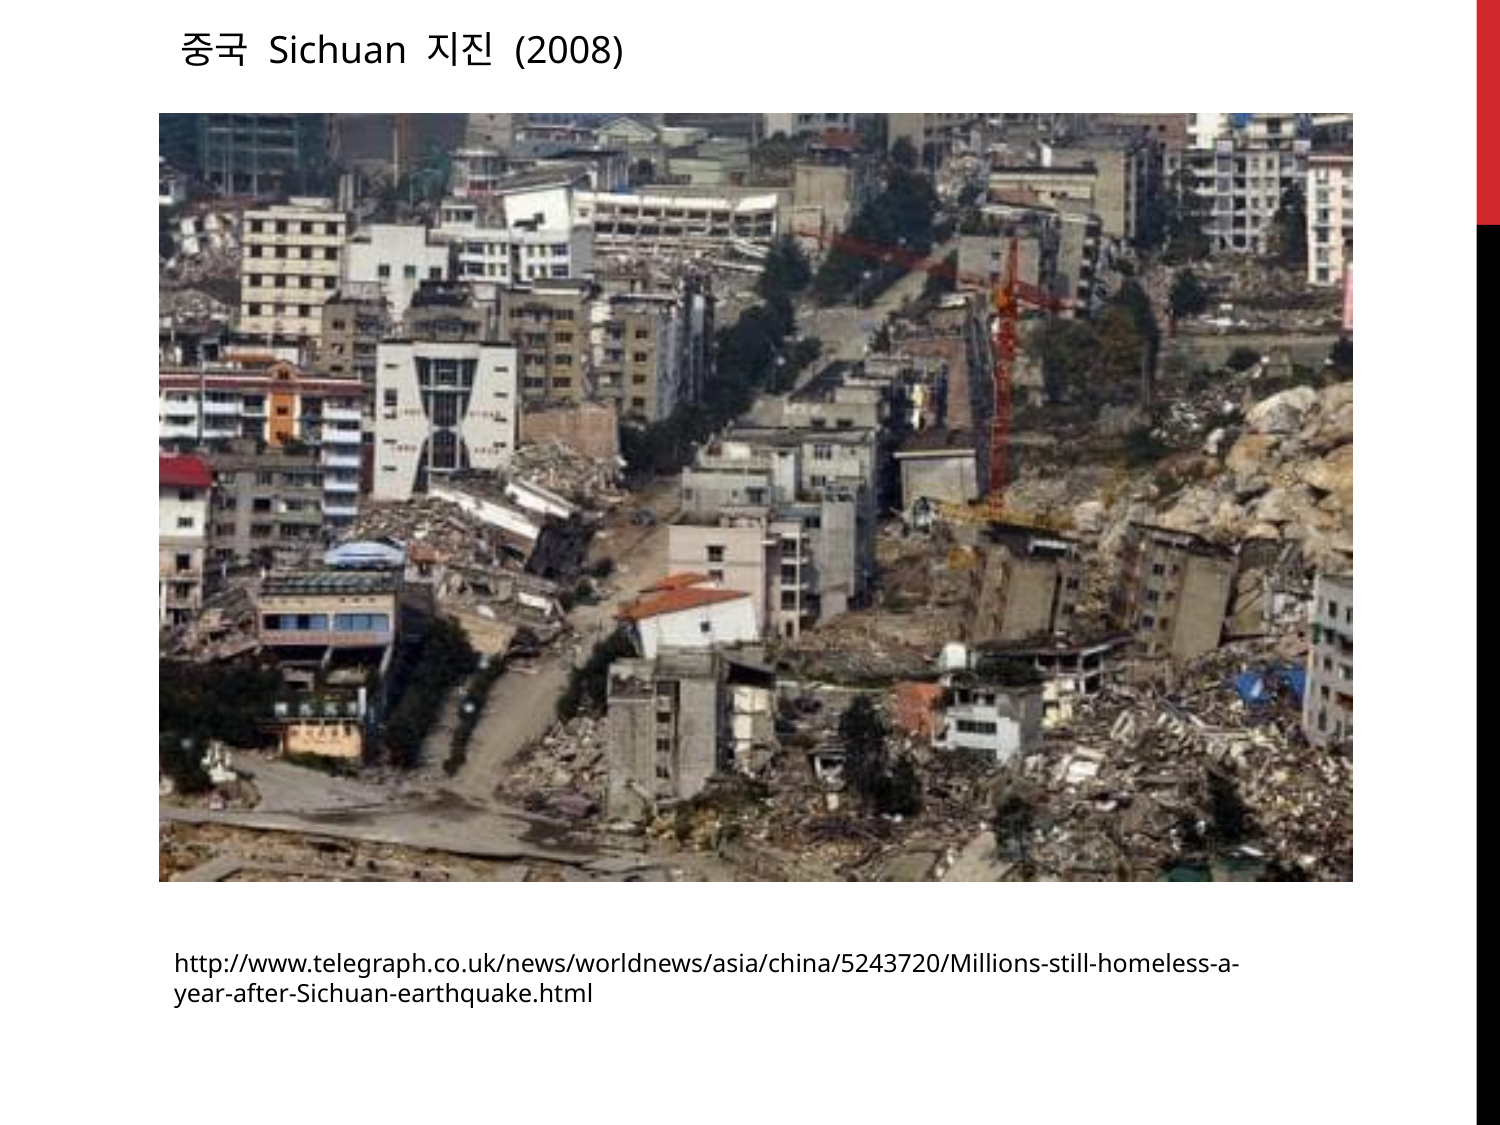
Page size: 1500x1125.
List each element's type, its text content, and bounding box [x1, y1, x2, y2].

picture [158, 113, 1354, 882]
text_box http://www.telegraph.co.uk/news/worldnews/asia/china/5243720/Millions-still-homeless-a-year-after-Sichuan-earthquake.html [159, 940, 1258, 1016]
text_box 중국 Sichuan 지진 (2008) [165, 19, 638, 79]
